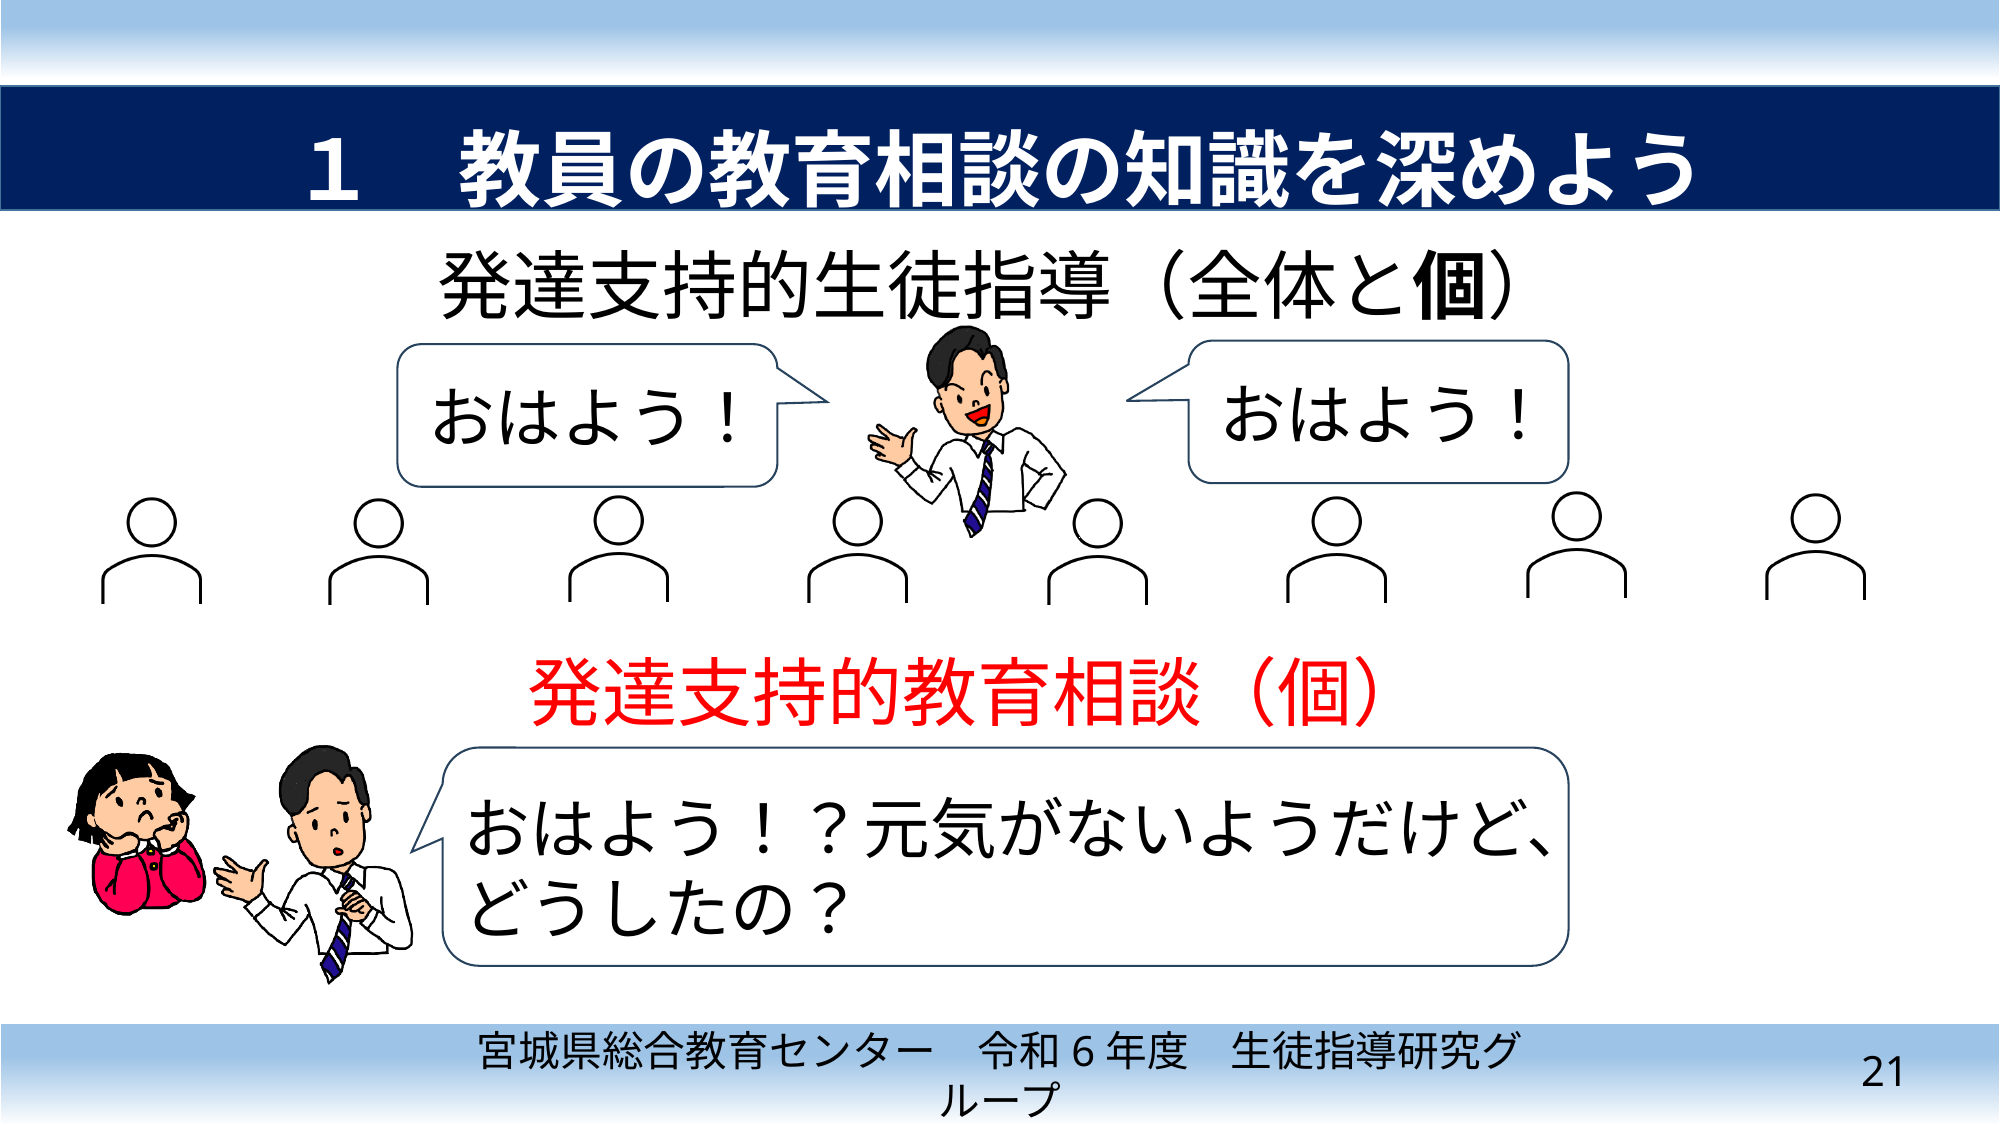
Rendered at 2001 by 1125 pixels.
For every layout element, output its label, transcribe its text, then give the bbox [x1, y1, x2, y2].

text_box [0, 85, 220, 211]
picture [28, 670, 456, 996]
slide_number 20 [1811, 1043, 1925, 1104]
text_box 宮城県総合教育センター 令和6年度 生徒指導研究グループ [428, 1045, 1572, 1105]
text_box 発達支持的教育相談（個） [348, 641, 1607, 740]
picture [1501, 469, 1652, 620]
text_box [397, 344, 825, 487]
text_box １ 教員の教育相談の知識を深めよう [220, 59, 1780, 224]
text_box 発達支持的生徒指導（全体と個） [402, 234, 1598, 333]
picture [76, 475, 227, 626]
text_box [1188, 340, 1616, 484]
picture [303, 476, 454, 627]
picture [782, 312, 1173, 627]
picture [1740, 471, 1891, 622]
text_box [1780, 85, 2000, 211]
picture [542, 487, 694, 624]
text_box [456, 746, 1570, 779]
text_box おはよう！？元気がないようだけど、 どうしたの？ [456, 779, 1591, 954]
text_box [456, 954, 1561, 967]
picture [1261, 484, 1412, 625]
